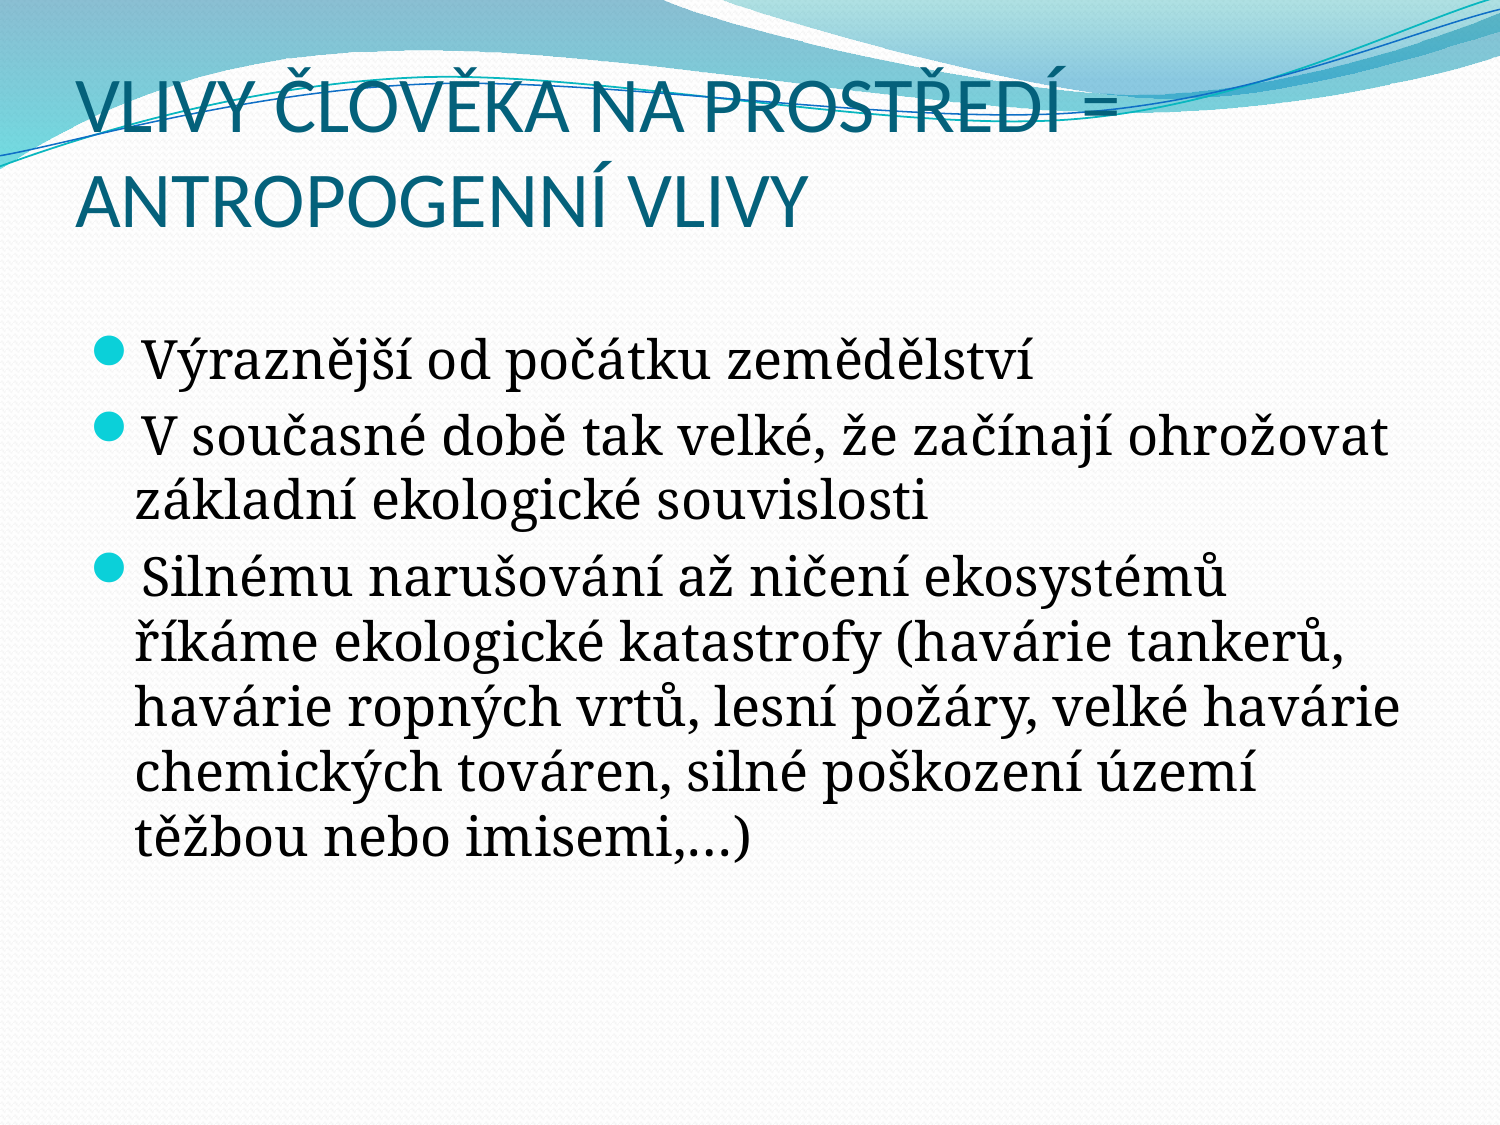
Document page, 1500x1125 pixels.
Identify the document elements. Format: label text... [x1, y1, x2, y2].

title VLIVY ČLOVĚKA NA PROSTŘEDÍ = ANTROPOGENNÍ VLIVY [75, 45, 1425, 244]
list Výraznější od počátku zemědělství V současné době tak velké, že začínají ohrožovat základní ekologické souvislosti Silnému narušování až ničení ekosystémů říkáme ekologické katastrofy (havárie tankerů, havárie ropných vrtů, lesní požáry, velké havárie chemických továren, silné poškození území těžbou nebo imisemi,…) [75, 317, 1425, 1038]
